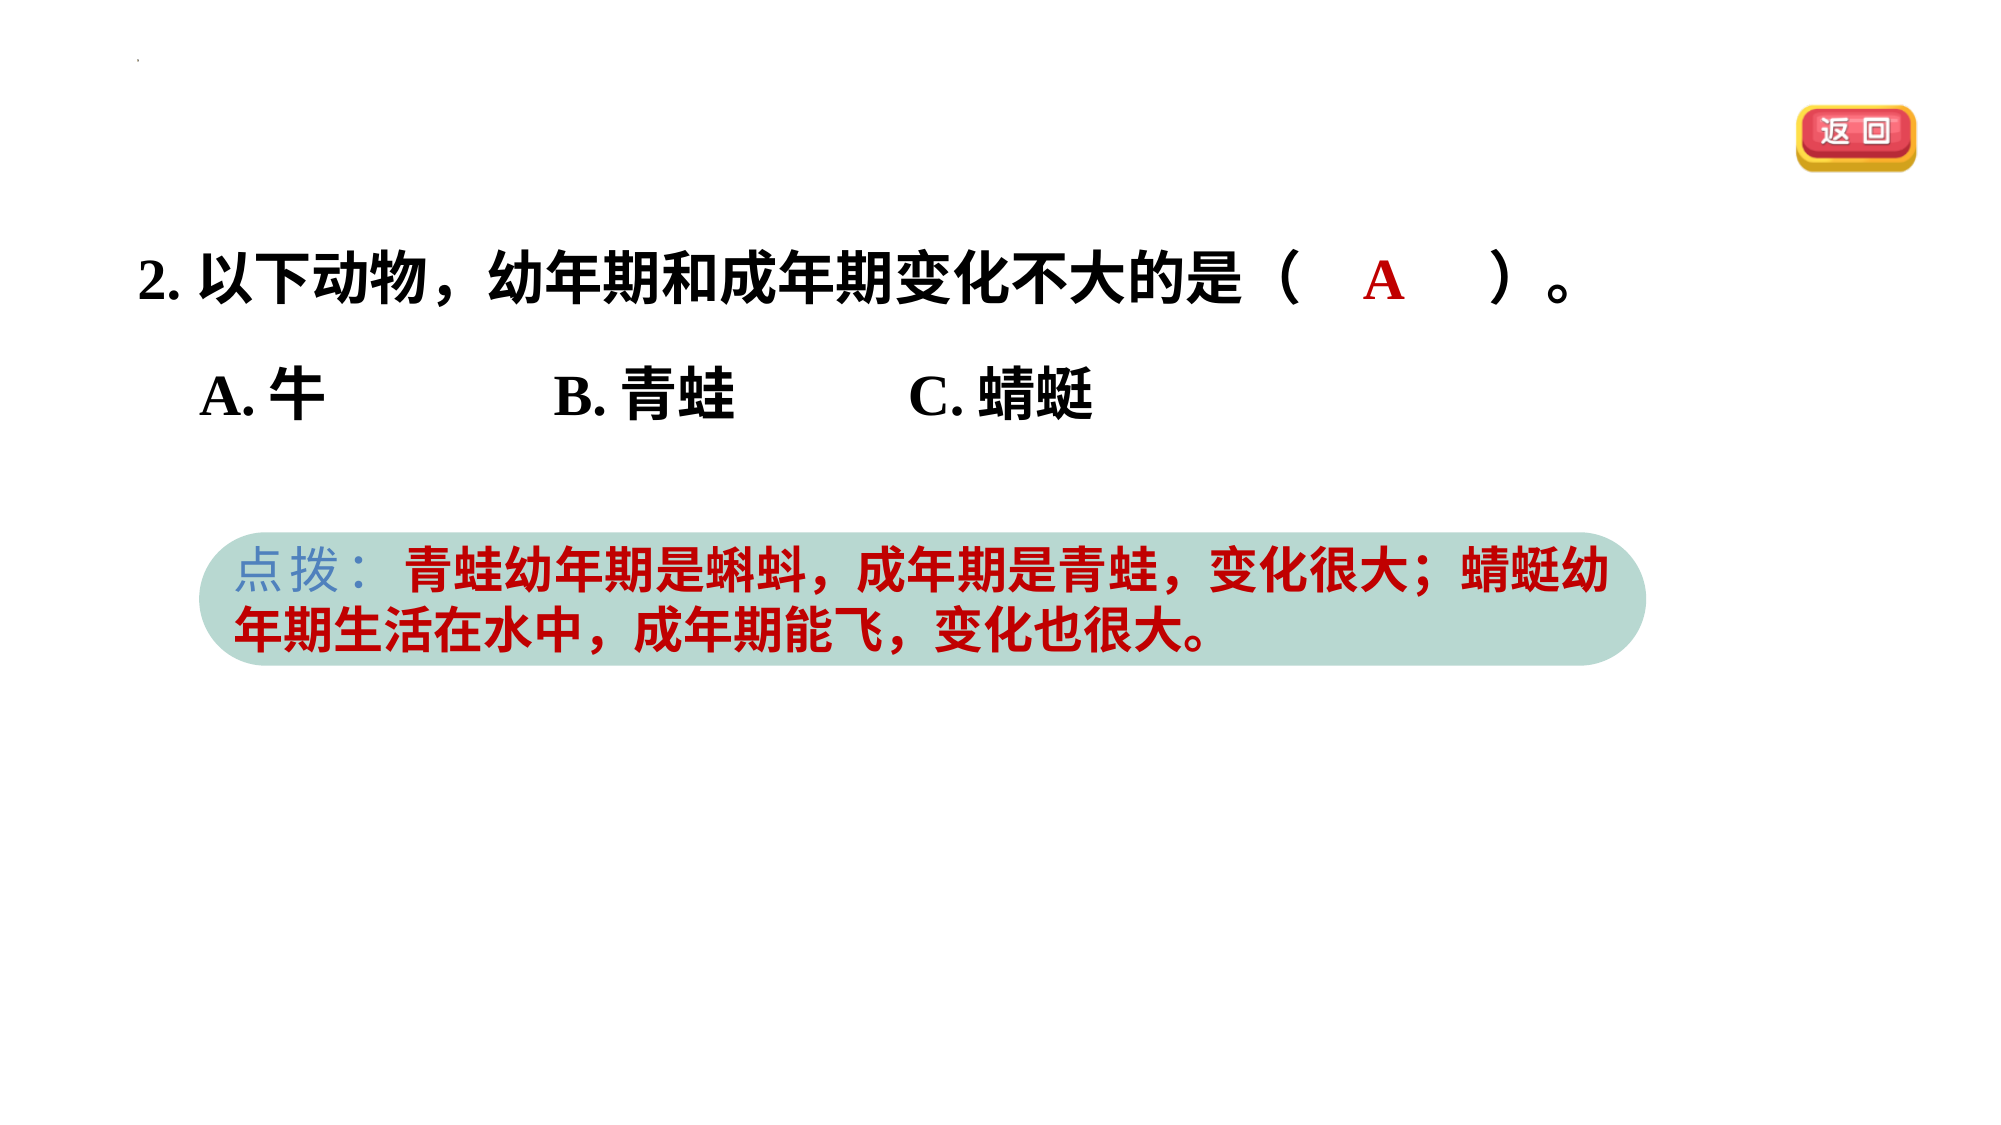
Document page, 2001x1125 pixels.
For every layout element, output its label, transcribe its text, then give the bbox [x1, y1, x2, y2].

picture [1772, 89, 1938, 179]
table_header B.青蛙 [554, 306, 908, 411]
table_header A.牛 [199, 306, 554, 411]
text_box 2.以下动物，幼年期和成年期变化不大的是（ A ）。 [137, 206, 1605, 312]
table_header C.蜻蜓 [908, 306, 1262, 411]
text_box A [1348, 199, 1420, 307]
text_box 点拨：青蛙幼年期是蝌蚪，成年期是青蛙，变化很大；蜻蜓幼年期生活在水中，成年期能飞，变化也很大。 [198, 531, 1648, 667]
